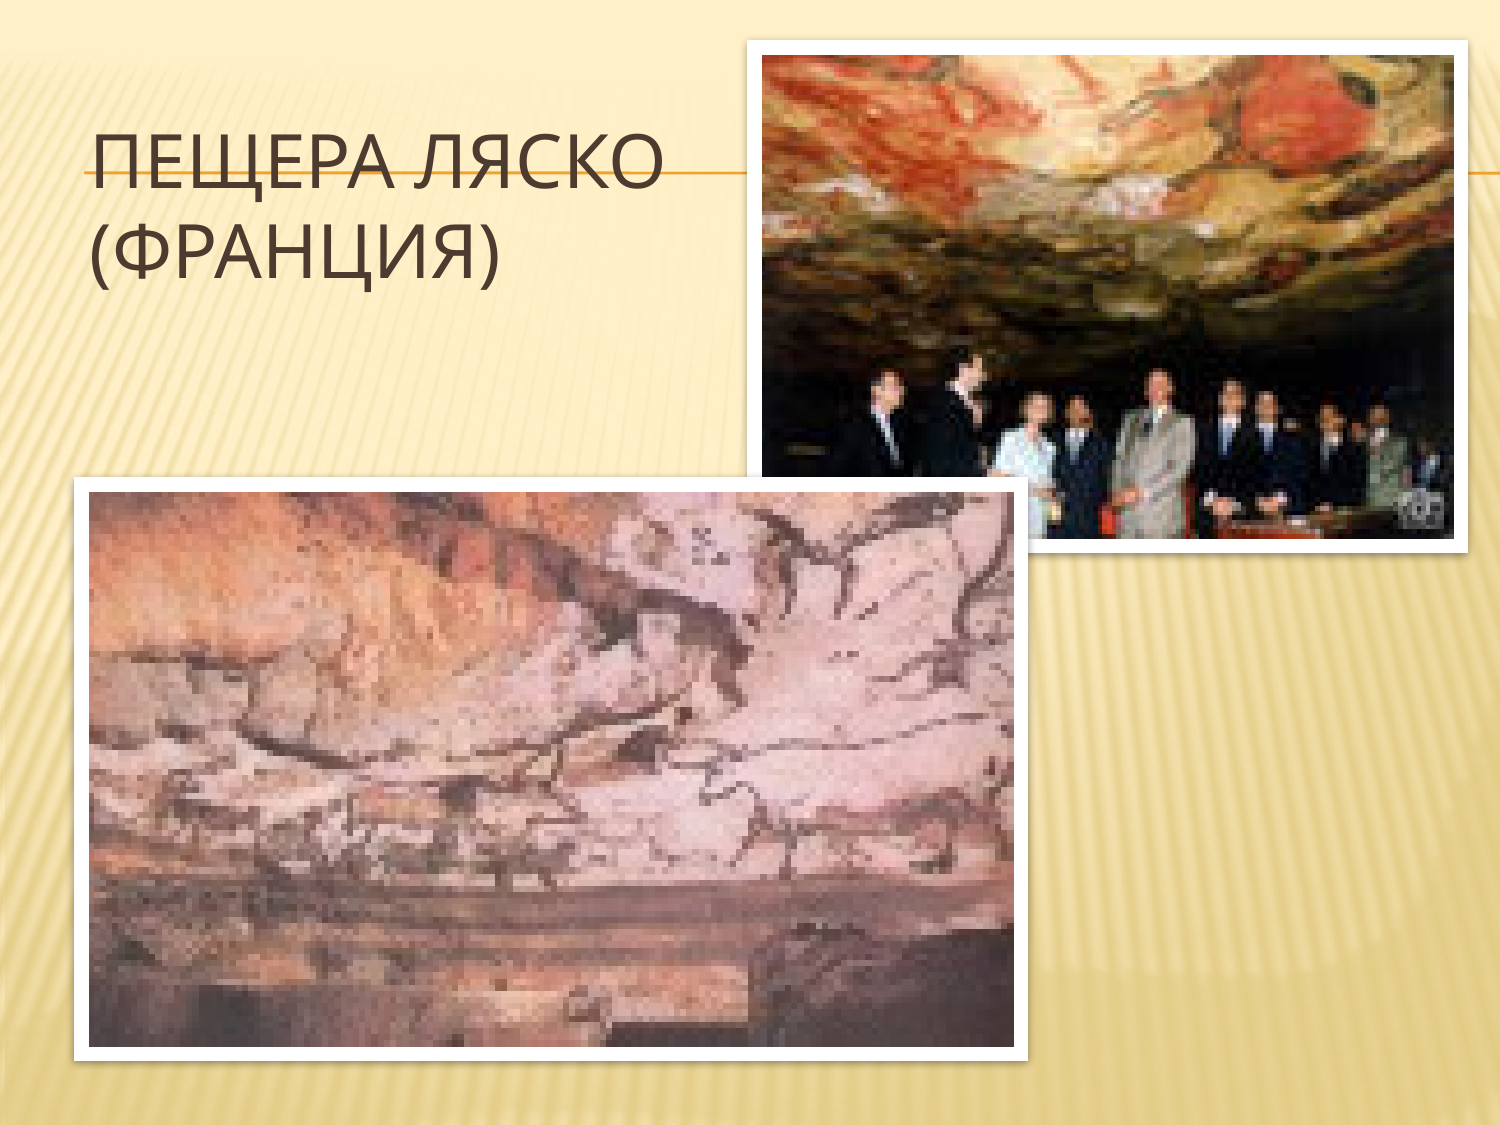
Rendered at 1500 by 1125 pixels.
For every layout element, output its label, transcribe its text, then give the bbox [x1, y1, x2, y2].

title Пещера Ляско (Франция) [75, 45, 727, 362]
picture [88, 54, 1454, 1048]
